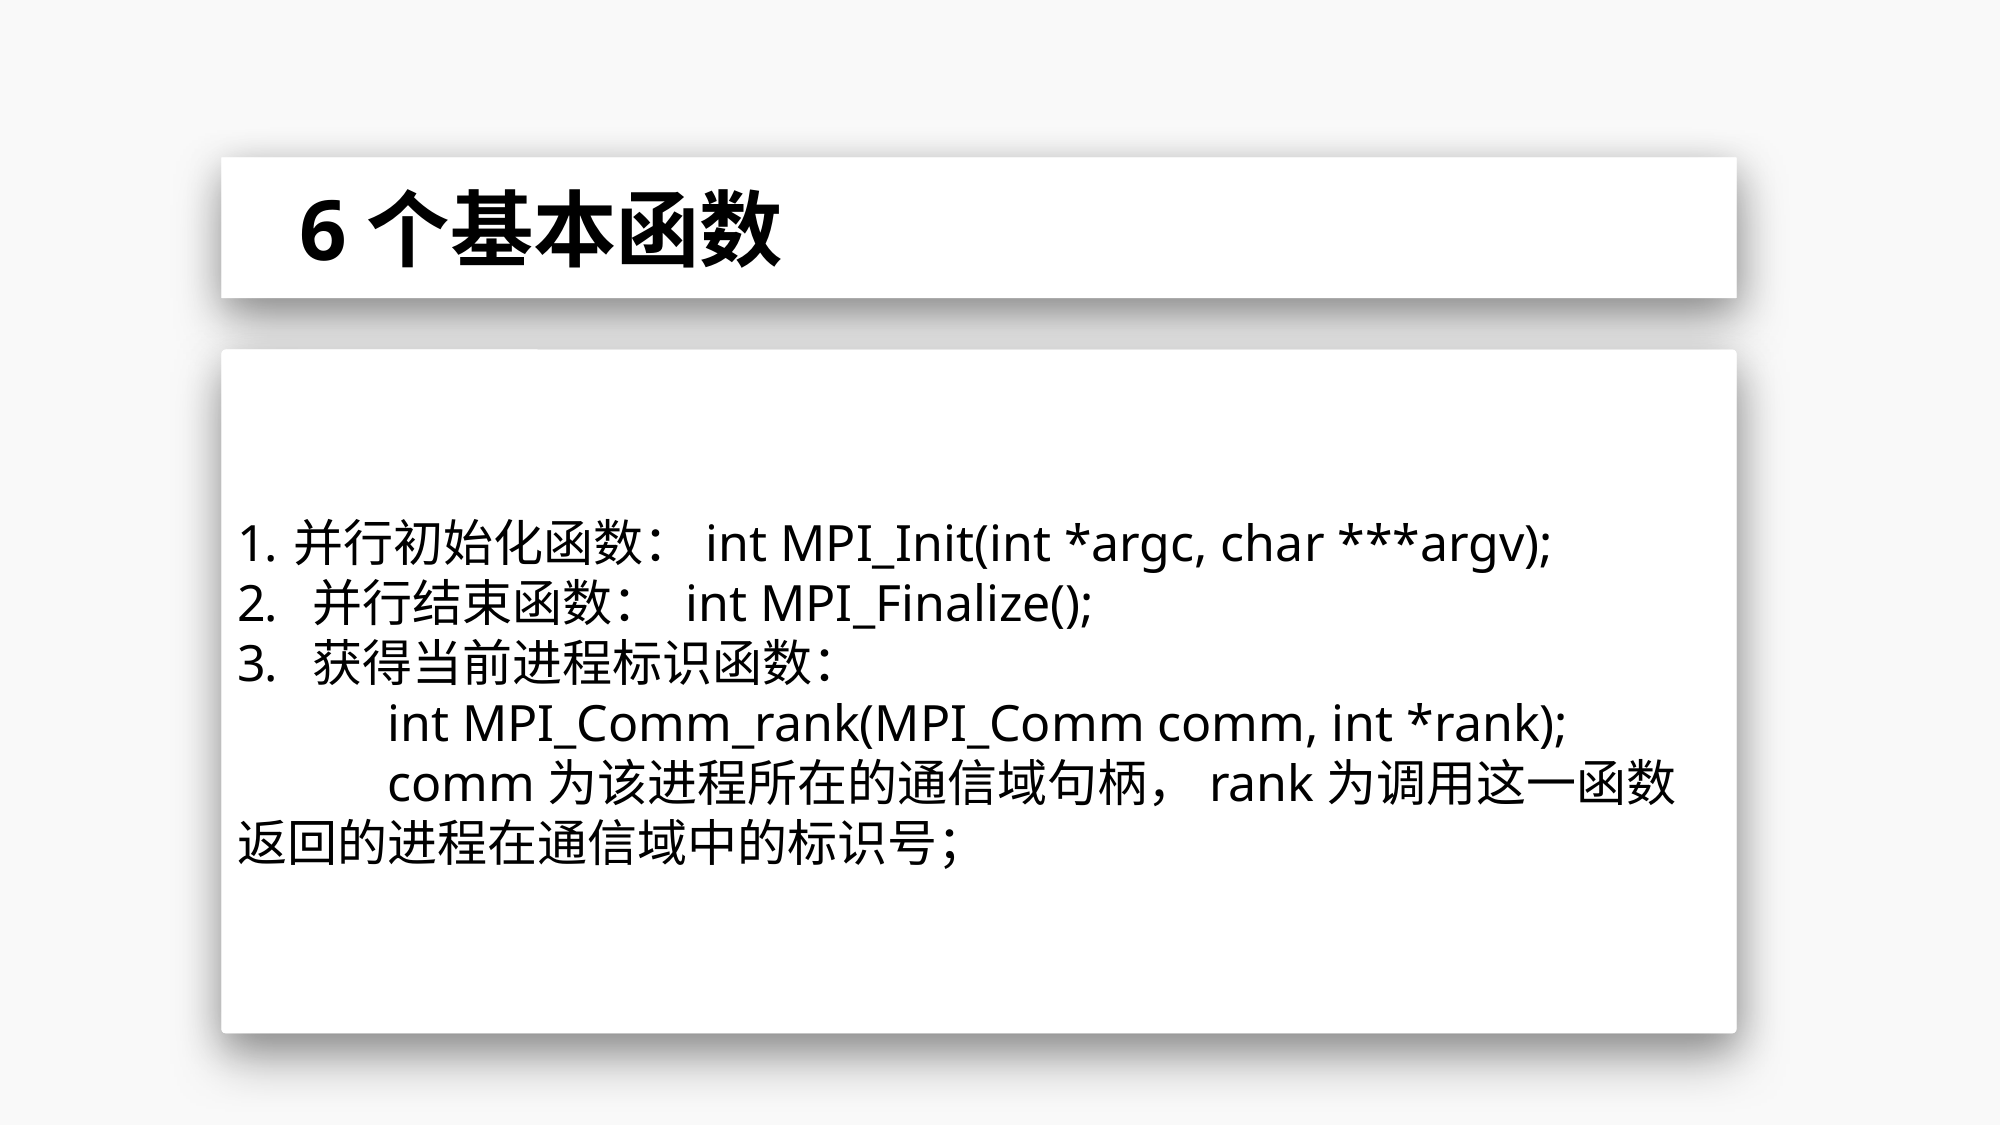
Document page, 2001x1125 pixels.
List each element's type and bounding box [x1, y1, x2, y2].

text_box [221, 157, 1737, 299]
text_box [221, 349, 1737, 1034]
